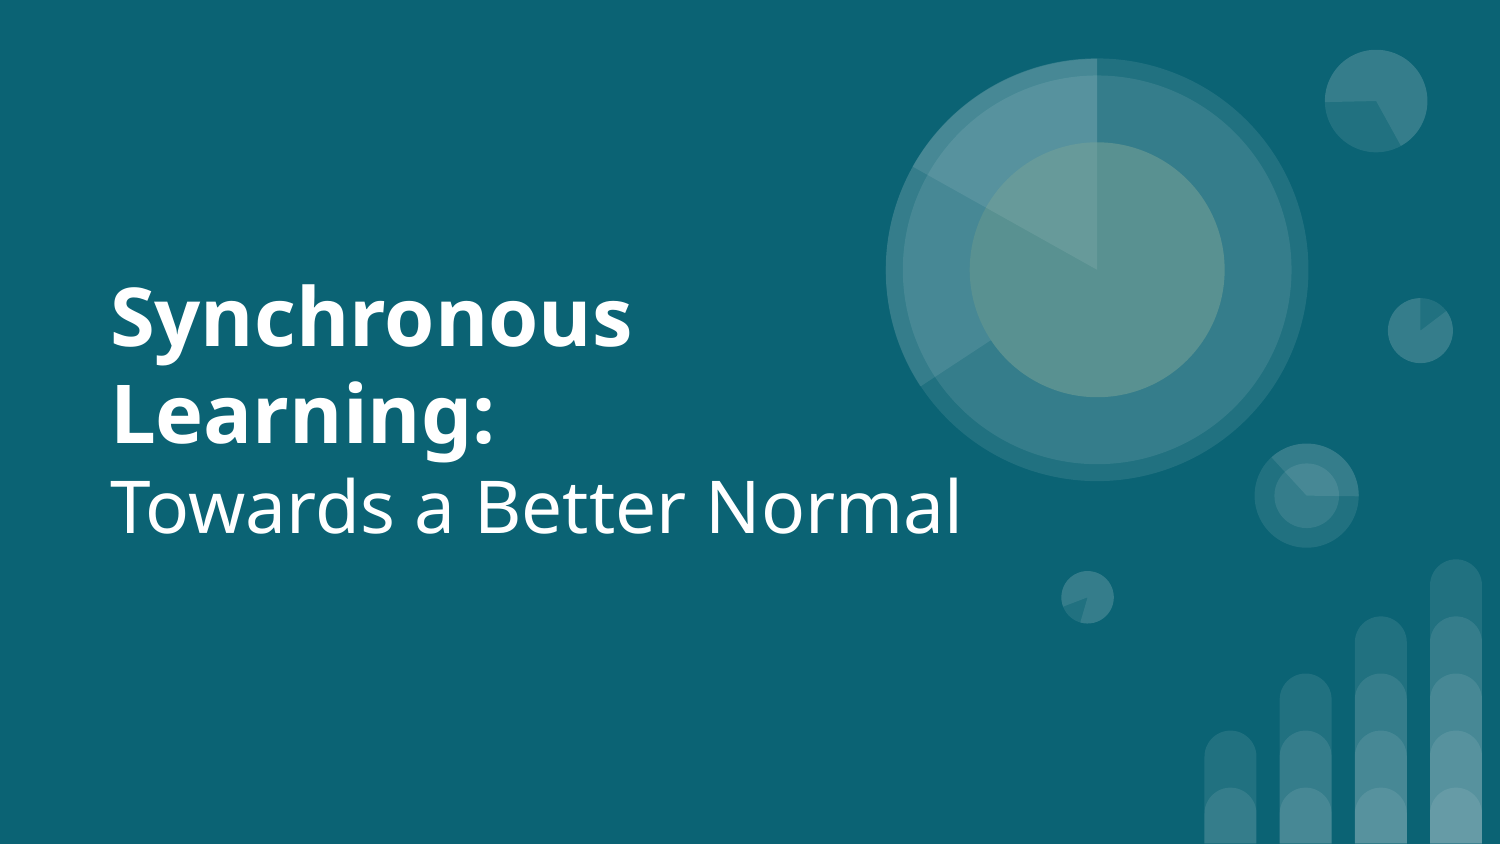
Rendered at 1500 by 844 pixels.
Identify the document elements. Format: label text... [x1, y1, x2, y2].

title Synchronous Learning: Towards a Better Normal [95, 215, 992, 598]
